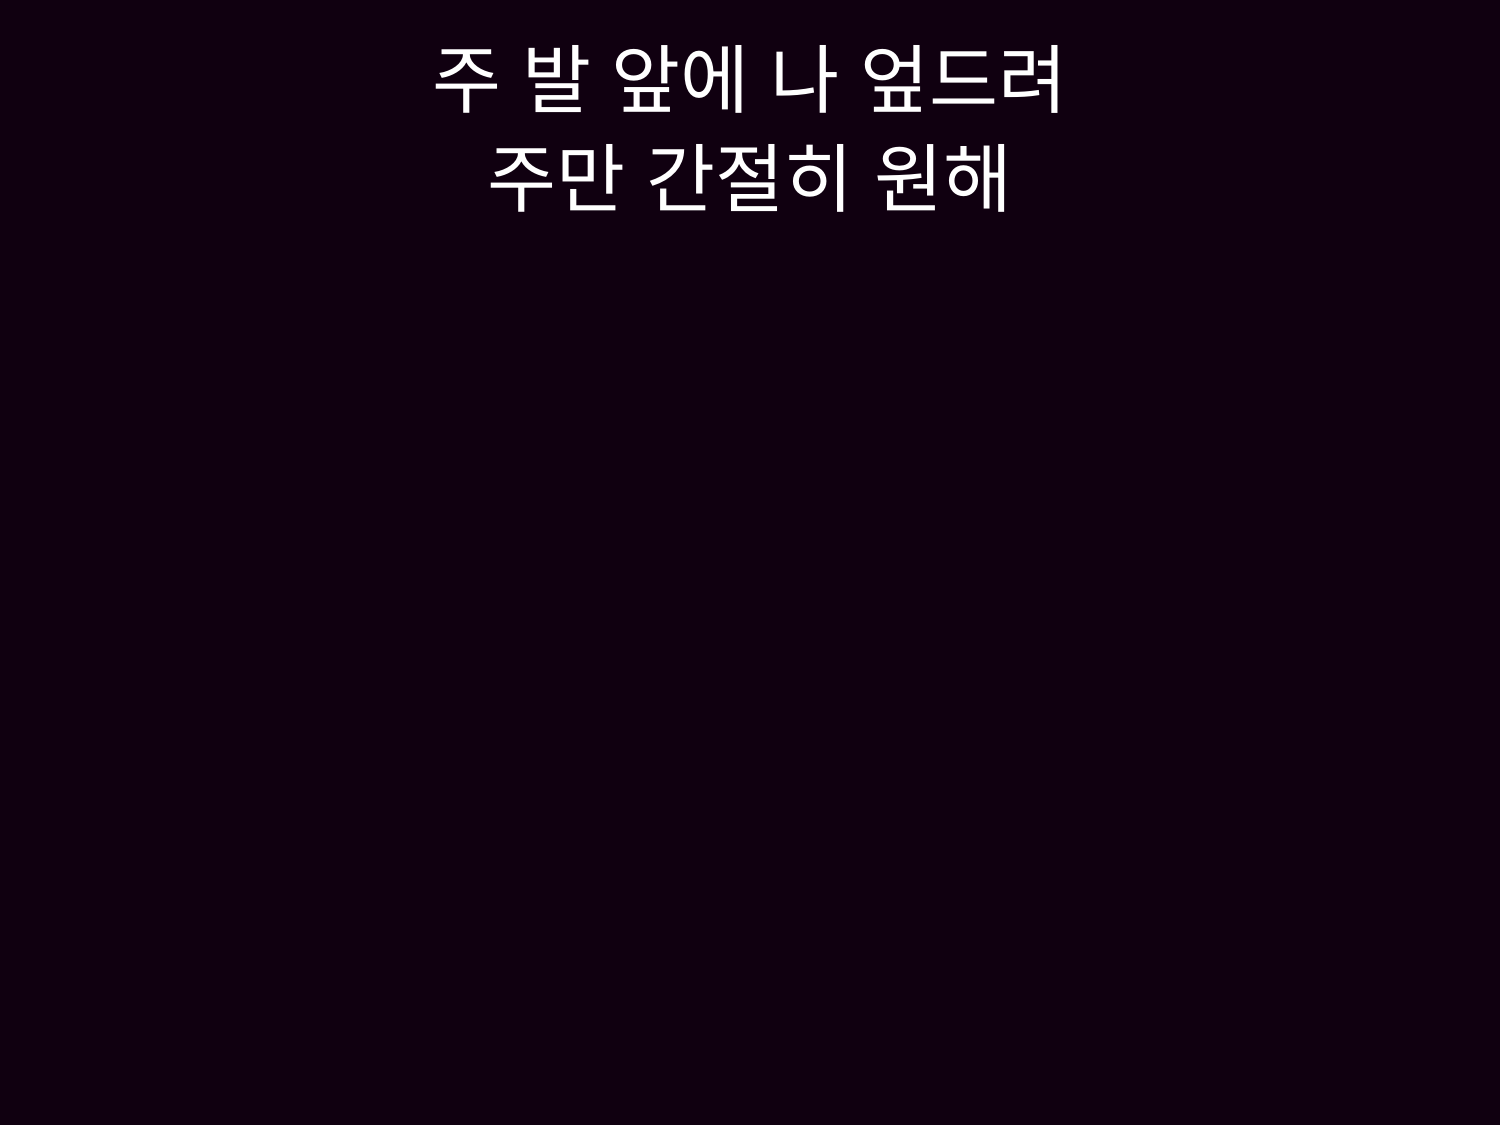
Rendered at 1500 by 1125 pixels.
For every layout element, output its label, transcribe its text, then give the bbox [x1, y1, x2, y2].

title 주 발 앞에 나 엎드려 주만 간절히 원해 [0, 12, 1500, 1125]
